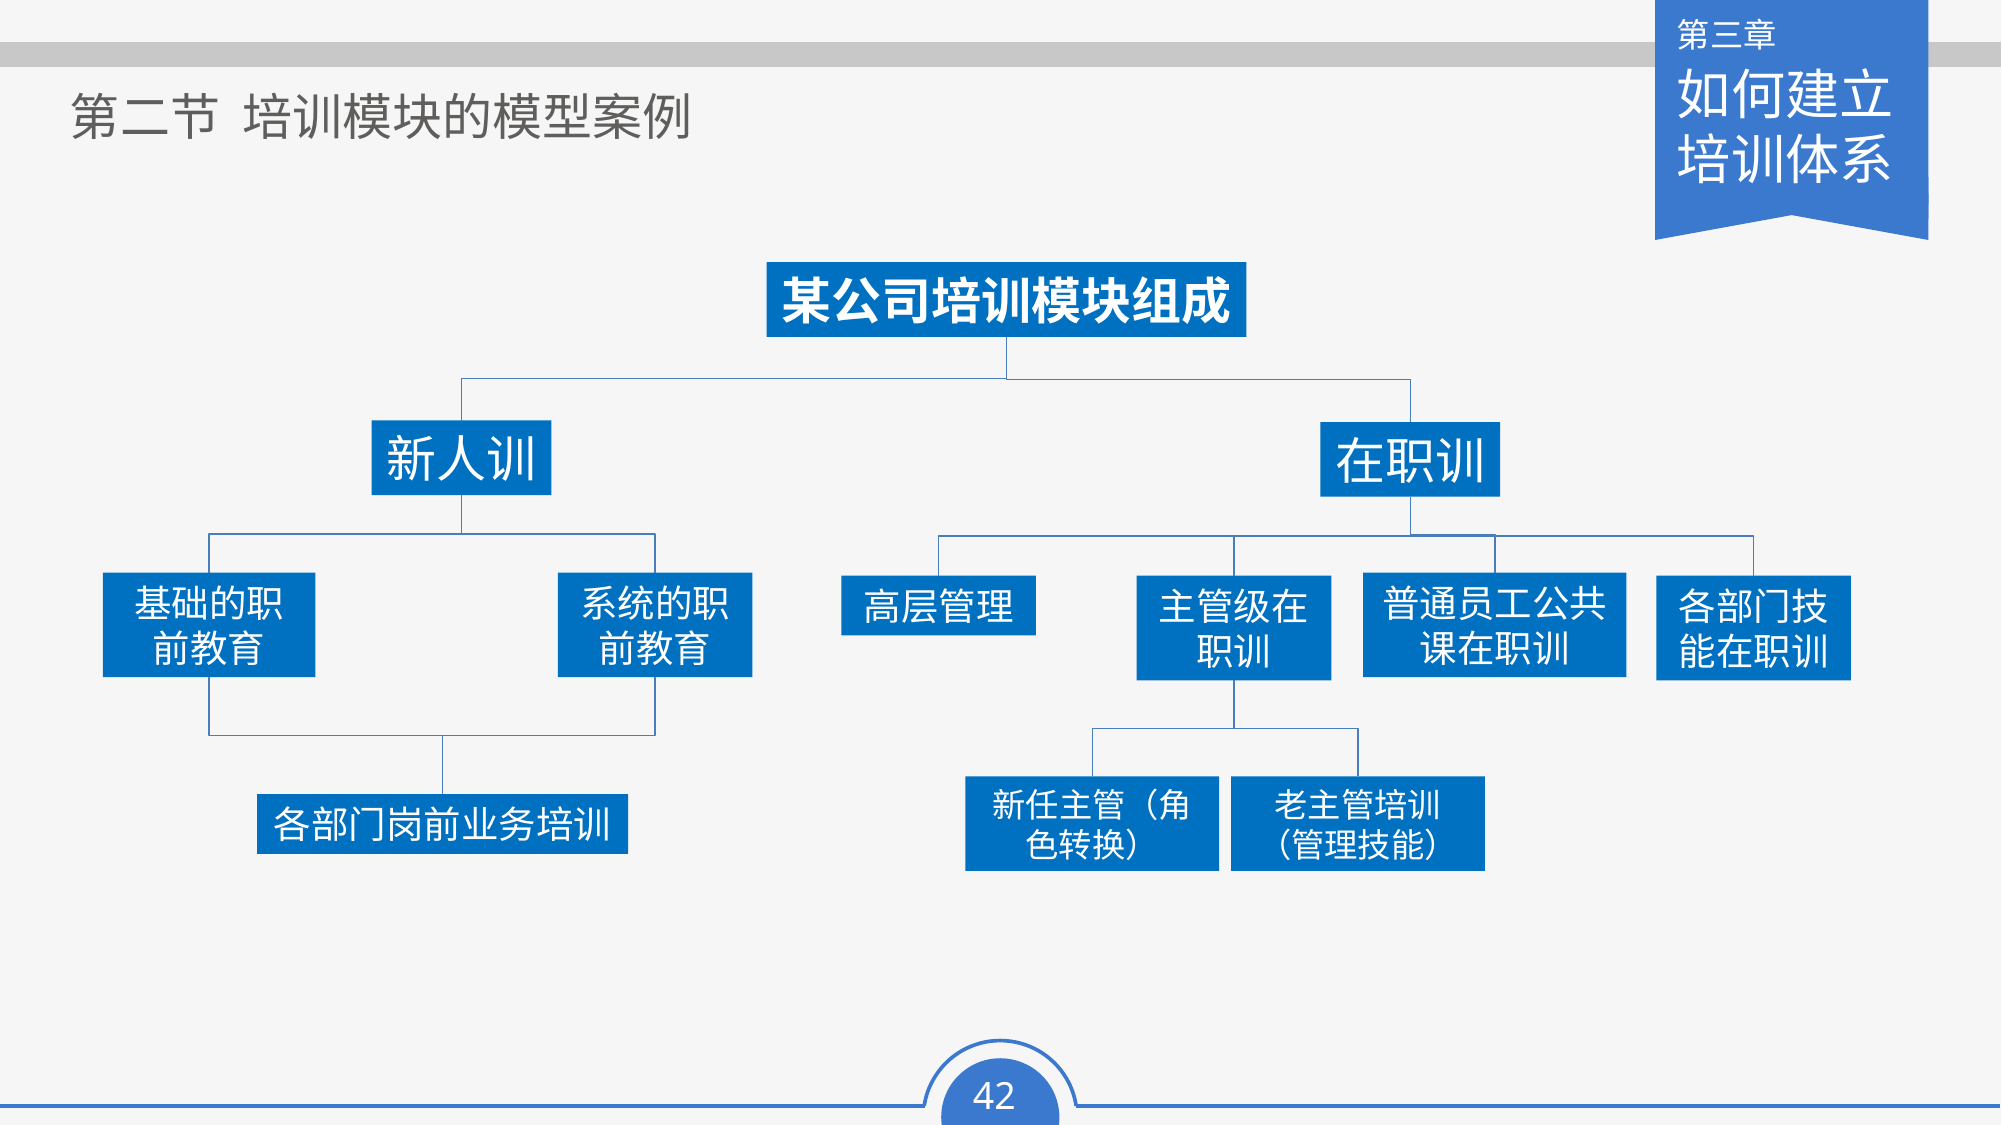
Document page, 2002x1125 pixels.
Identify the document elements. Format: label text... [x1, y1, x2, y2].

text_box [102, 261, 1852, 873]
text_box 第二节 培训模块的模型案例 [55, 78, 871, 153]
